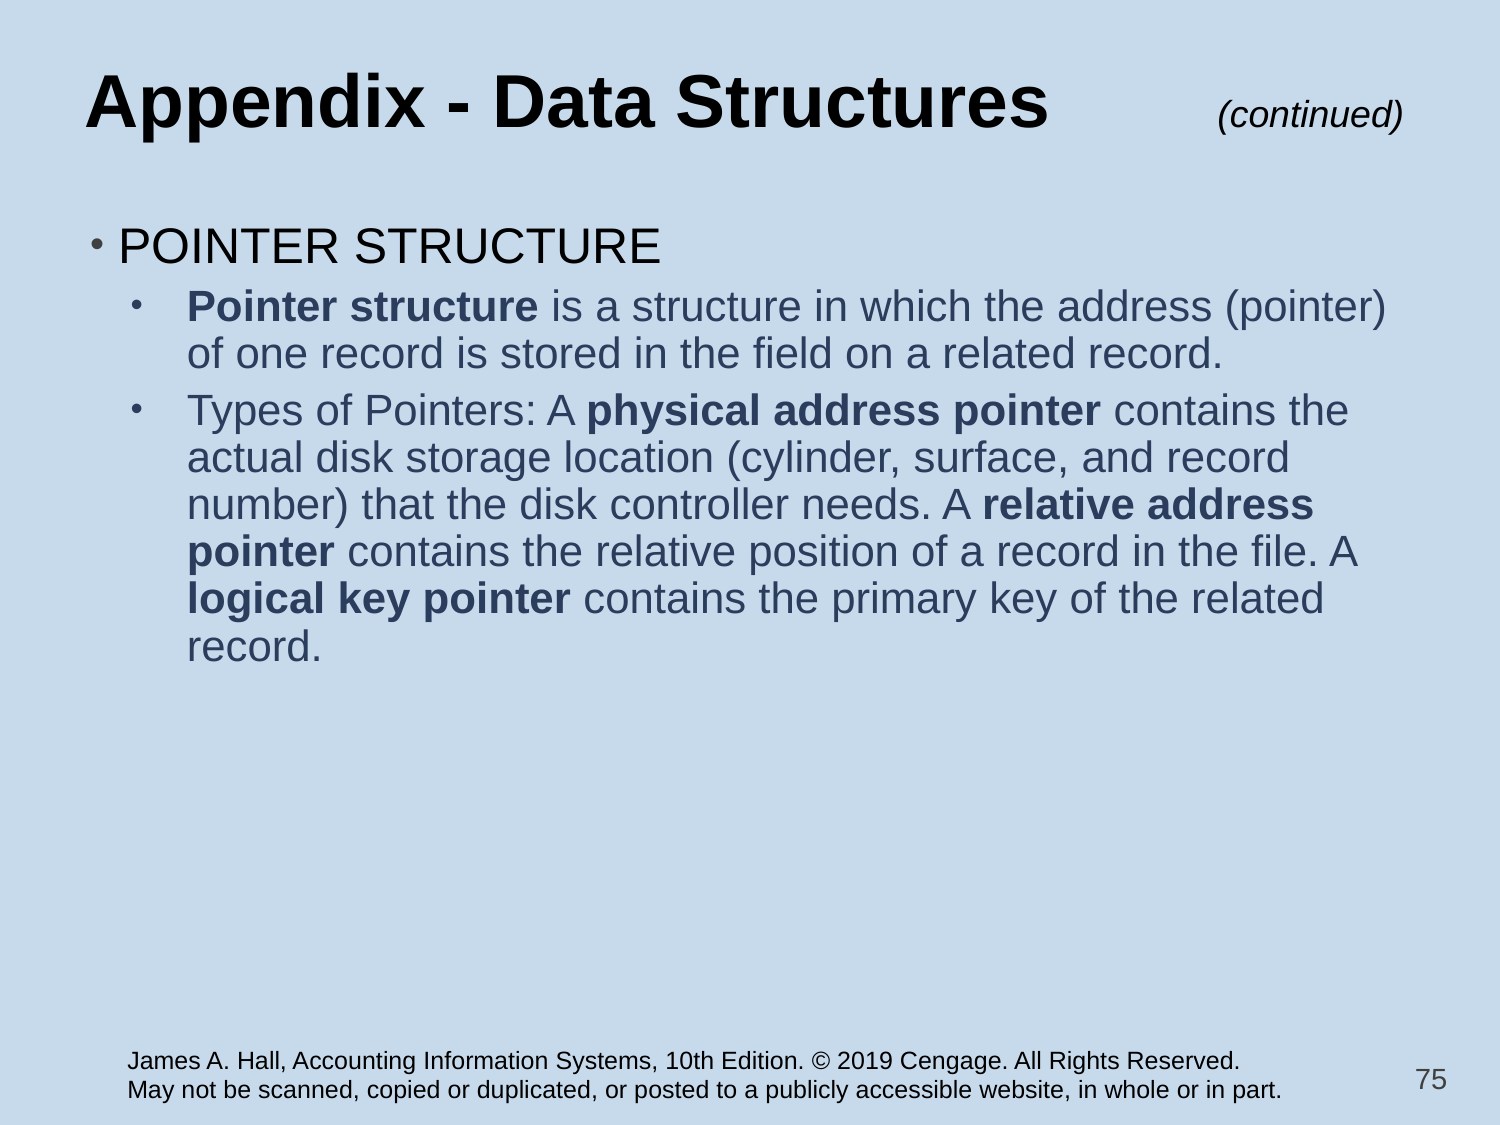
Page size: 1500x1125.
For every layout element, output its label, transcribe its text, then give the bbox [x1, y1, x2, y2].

slide_number 75 [1400, 1052, 1488, 1113]
title Appendix - Data Structures (continued) [69, 62, 1420, 188]
list POINTER STRUCTURE Pointer structure is a structure in which the address (pointer) of one record is stored in the field on a related record. Types of Pointers: A physical address pointer contains the actual disk storage location (cylinder, surface, and record number) that the disk controller needs. A relative address pointer contains the relative position of a record in the file. A logical key pointer contains the primary key of the related record. [75, 212, 1426, 1000]
